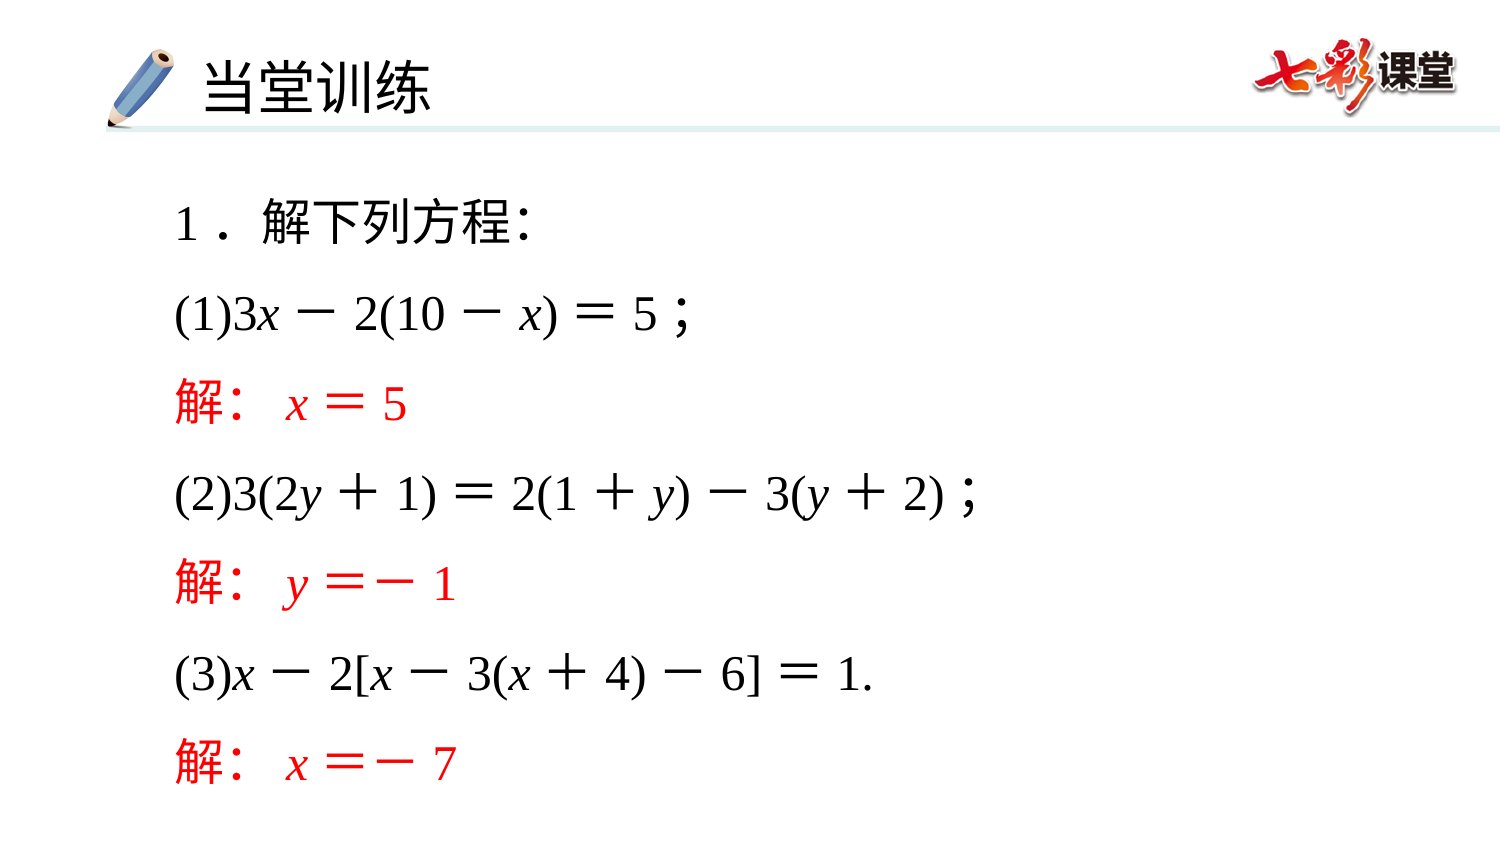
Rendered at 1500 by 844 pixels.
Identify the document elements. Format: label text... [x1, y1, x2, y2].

picture [100, 32, 181, 146]
picture [1249, 32, 1461, 118]
text_box 1．解下列方程： (1)3x－2(10－x)＝5； 解：x＝5 (2)3(2y＋1)＝2(1＋y)－3(y＋2)； 解：y＝－1 (3)x－2[x－3(x＋4)－6]＝1. 解：x＝－7 [159, 153, 1223, 799]
